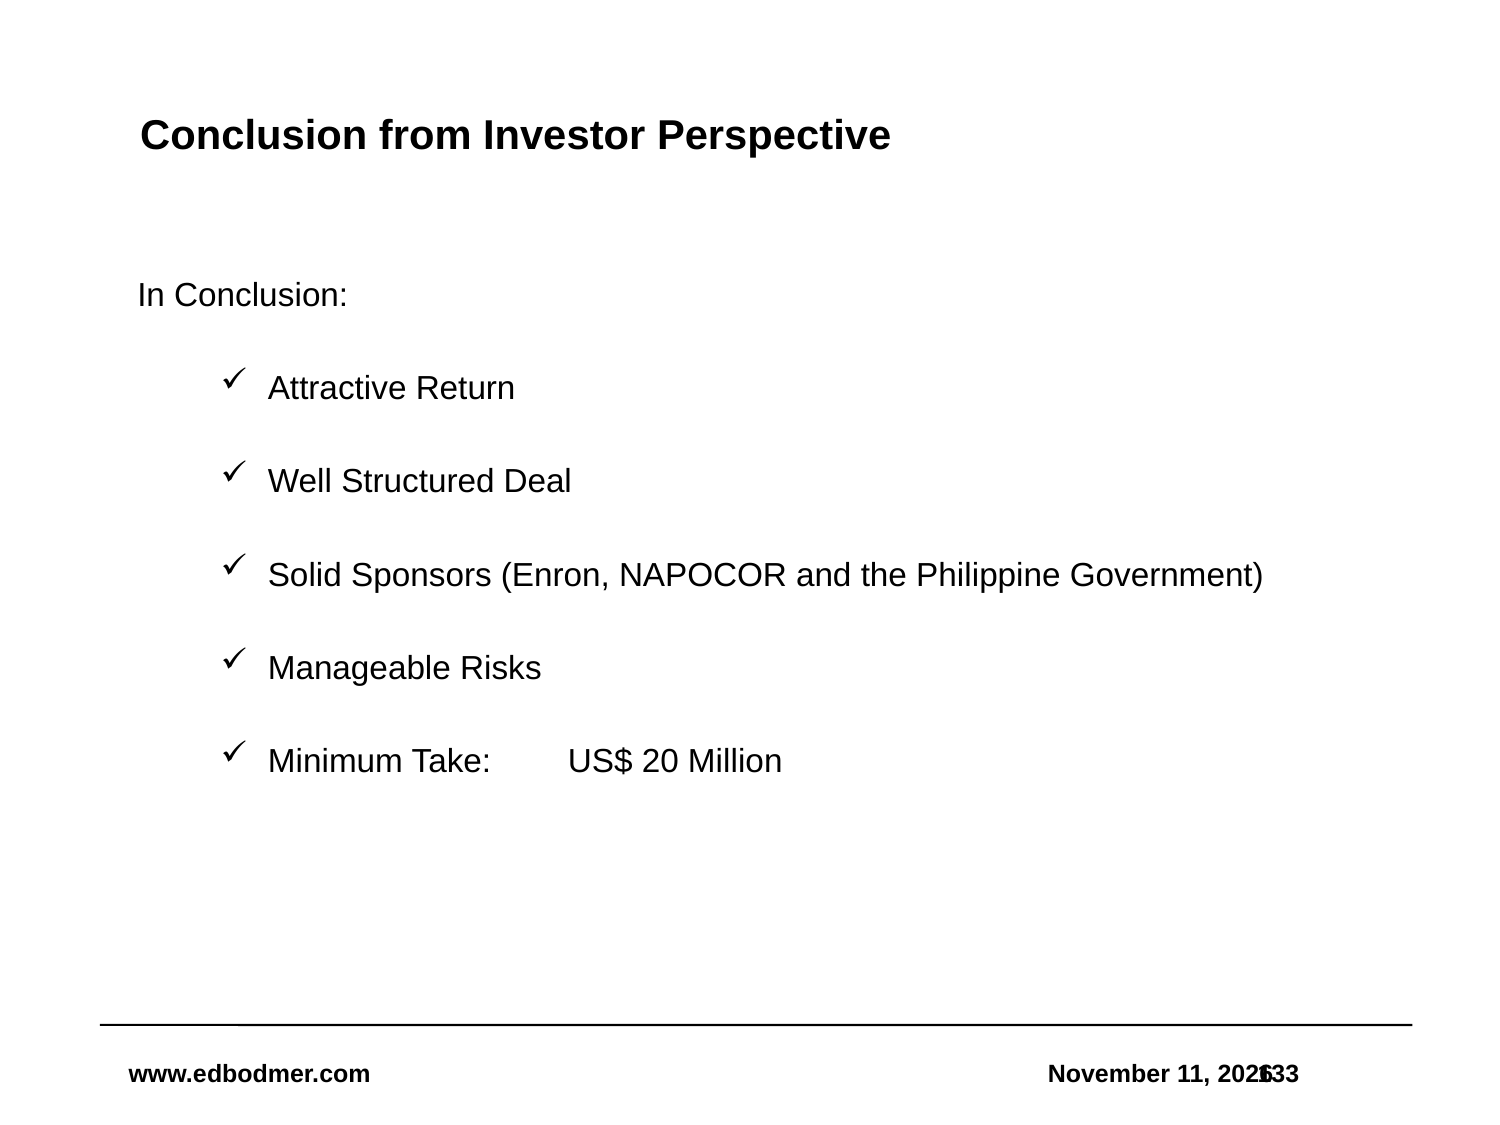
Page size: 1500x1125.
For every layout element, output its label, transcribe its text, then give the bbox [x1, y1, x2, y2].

list In Conclusion: Attractive Return Well Structured Deal Solid Sponsors (Enron, NAPOCOR and the Philippine Government) Manageable Risks Minimum Take: US$ 20 Million [112, 274, 1388, 926]
title Conclusion from Investor Perspective [124, 99, 1288, 226]
